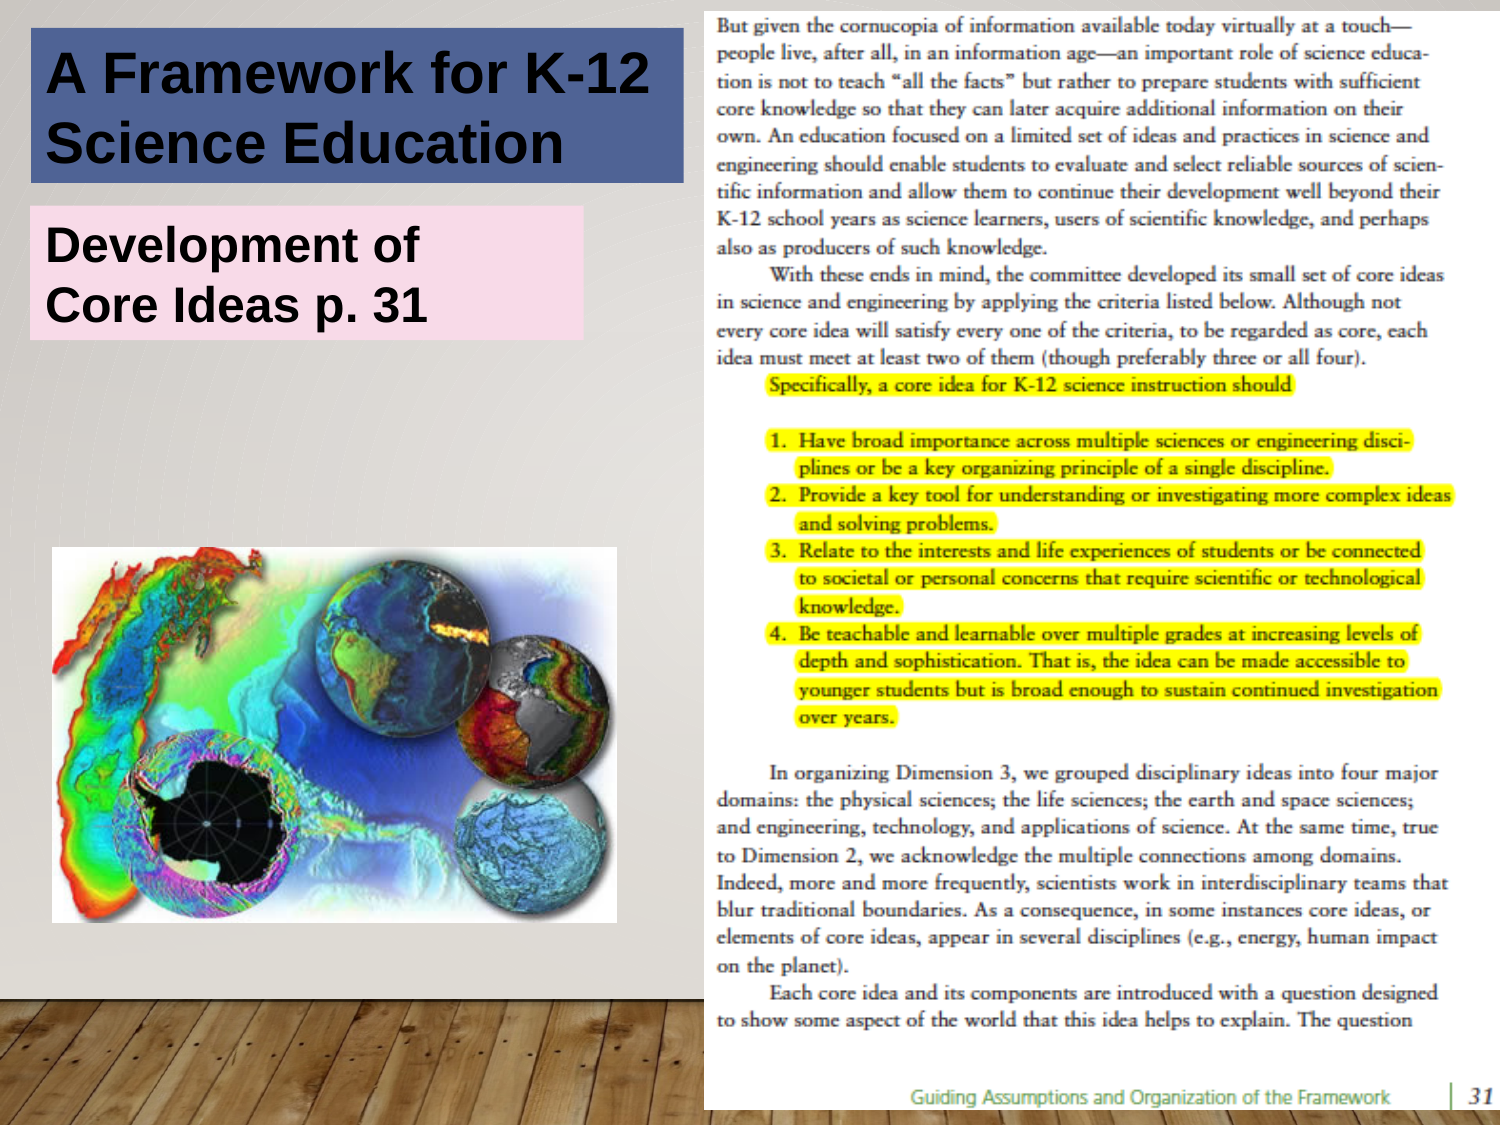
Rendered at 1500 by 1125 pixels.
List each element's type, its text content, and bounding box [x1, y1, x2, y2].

picture [0, 11, 1500, 1125]
picture [52, 546, 617, 923]
text_box Development of Core Ideas p. 31 [30, 205, 584, 341]
text_box A Framework for K-12 Science Education [31, 27, 684, 183]
